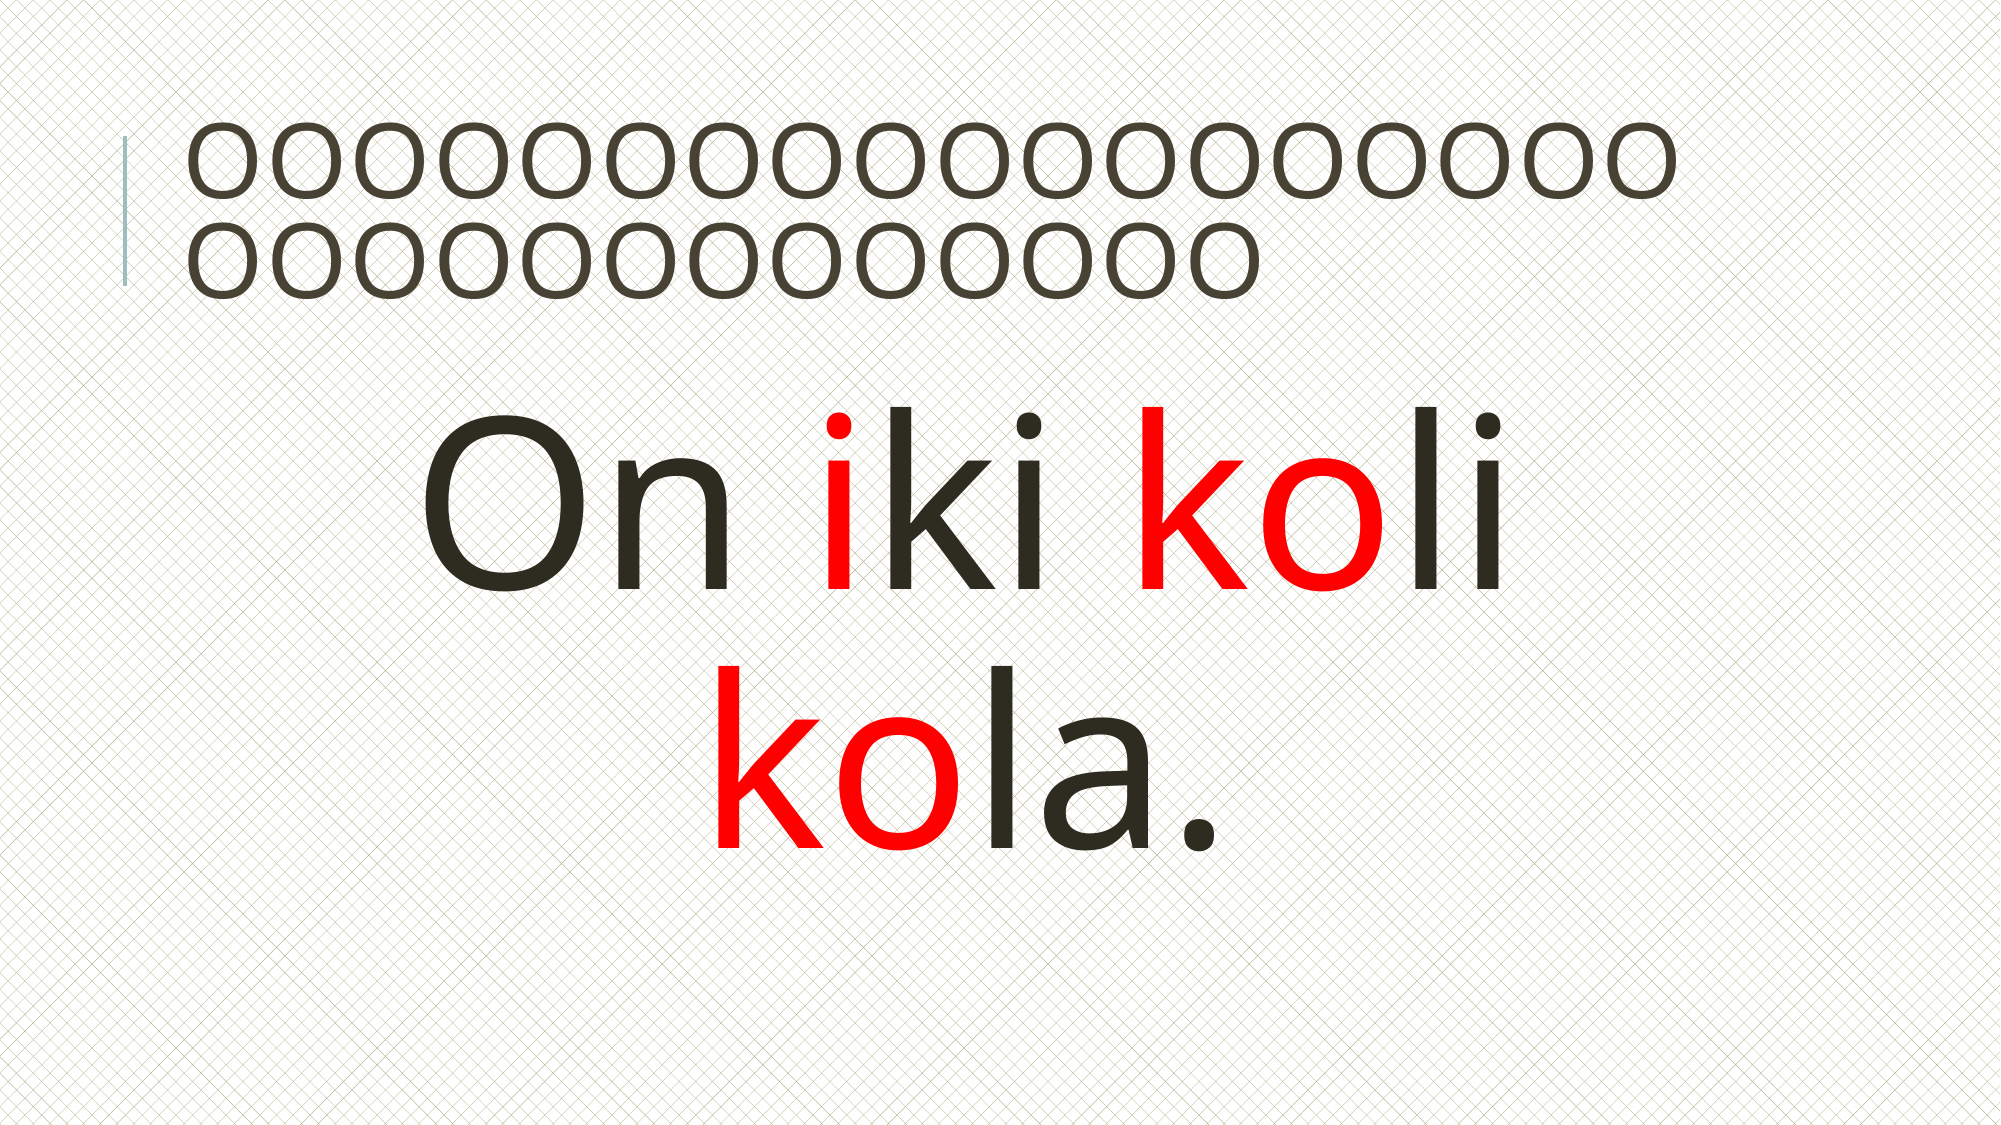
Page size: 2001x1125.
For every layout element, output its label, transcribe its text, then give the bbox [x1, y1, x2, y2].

title ooooooooooooooooooooooooooooooo [168, 96, 1763, 342]
list On iki koli kola. [168, 375, 1763, 1035]
